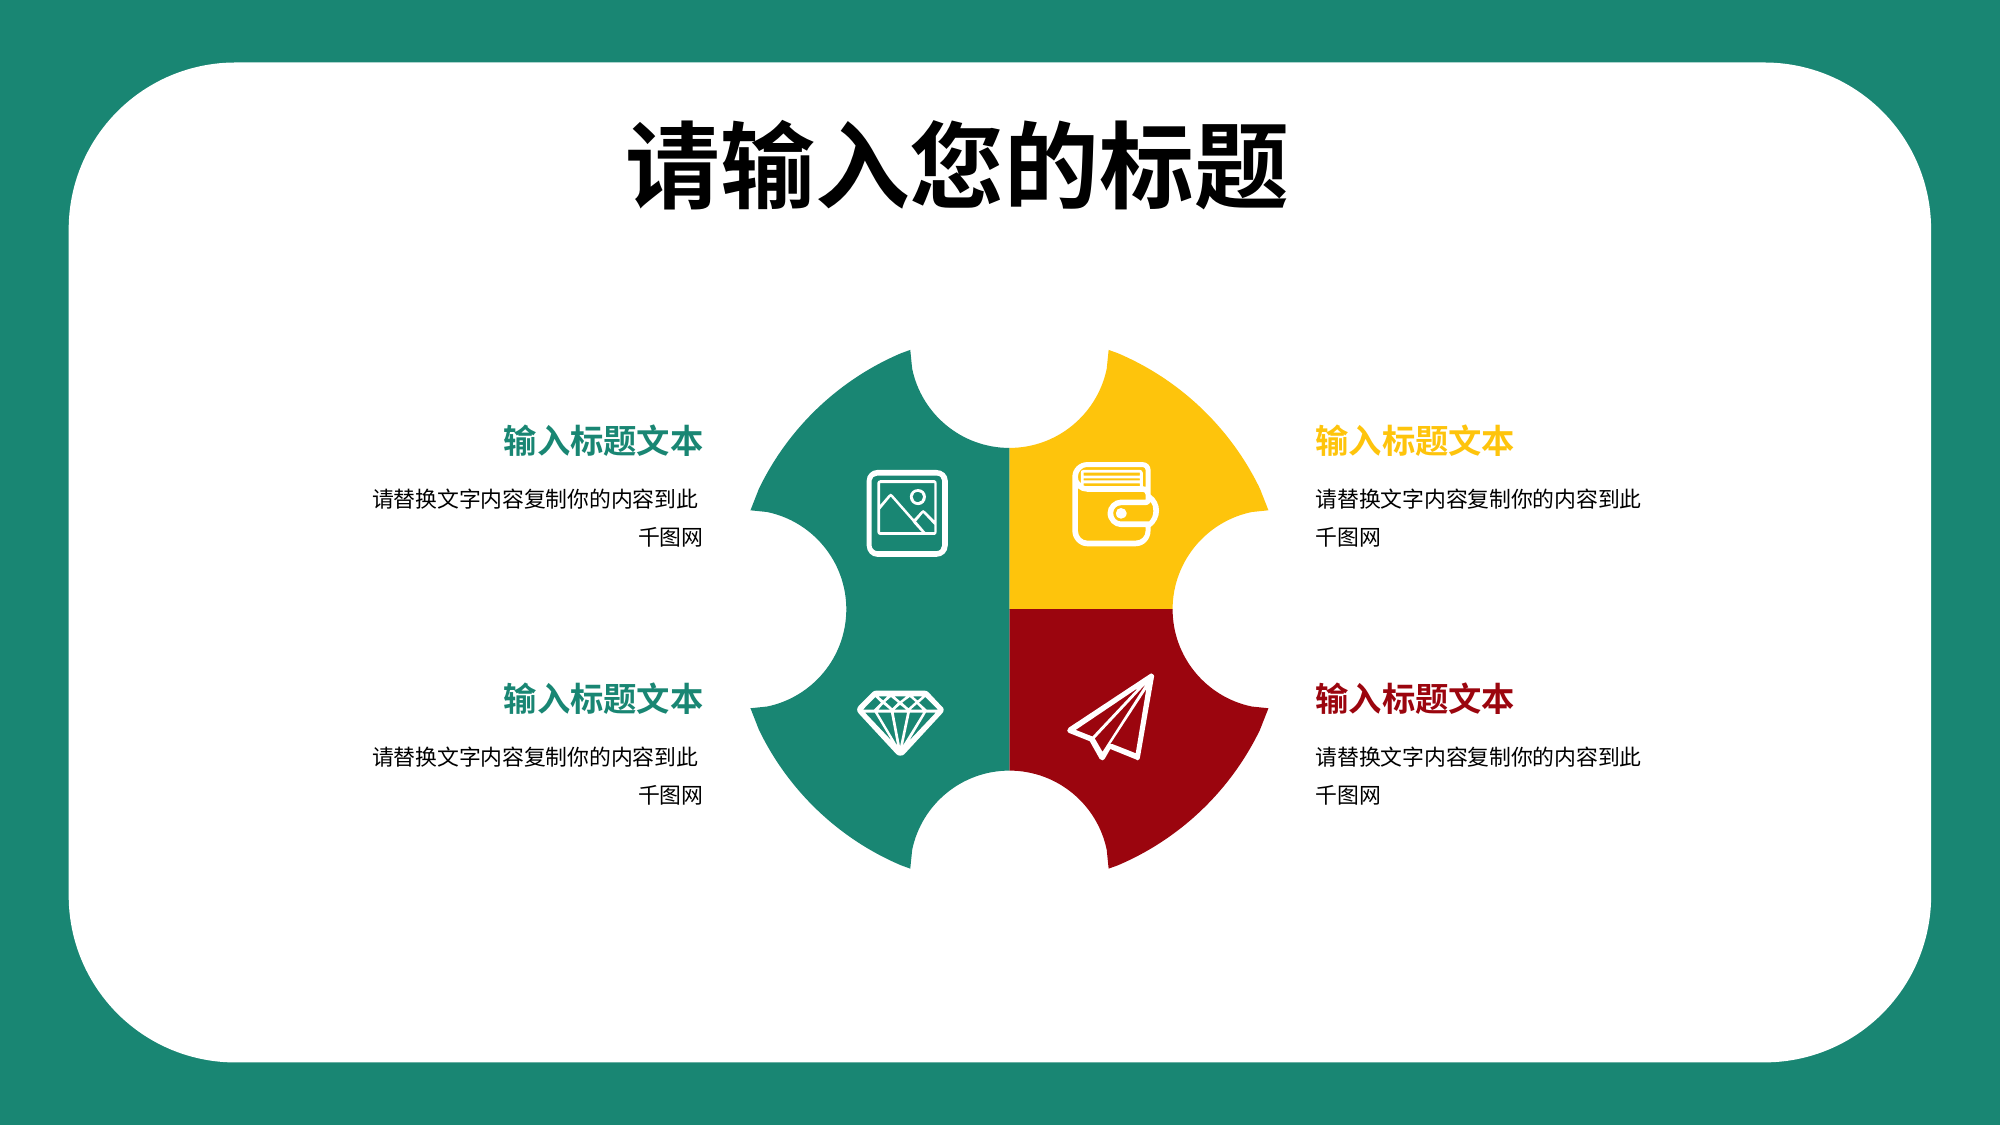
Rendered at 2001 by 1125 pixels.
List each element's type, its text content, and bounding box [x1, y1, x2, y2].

text_box [1067, 673, 1155, 761]
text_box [155, 399, 751, 565]
text_box [857, 690, 944, 756]
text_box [866, 469, 948, 557]
text_box [1011, 608, 1268, 871]
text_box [1268, 657, 1845, 823]
text_box 请输入您的标题 [625, 106, 1309, 221]
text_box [155, 657, 751, 823]
text_box [751, 348, 1011, 608]
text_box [1268, 399, 1845, 565]
text_box [1011, 348, 1268, 608]
text_box [751, 608, 1011, 871]
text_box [1072, 462, 1162, 547]
